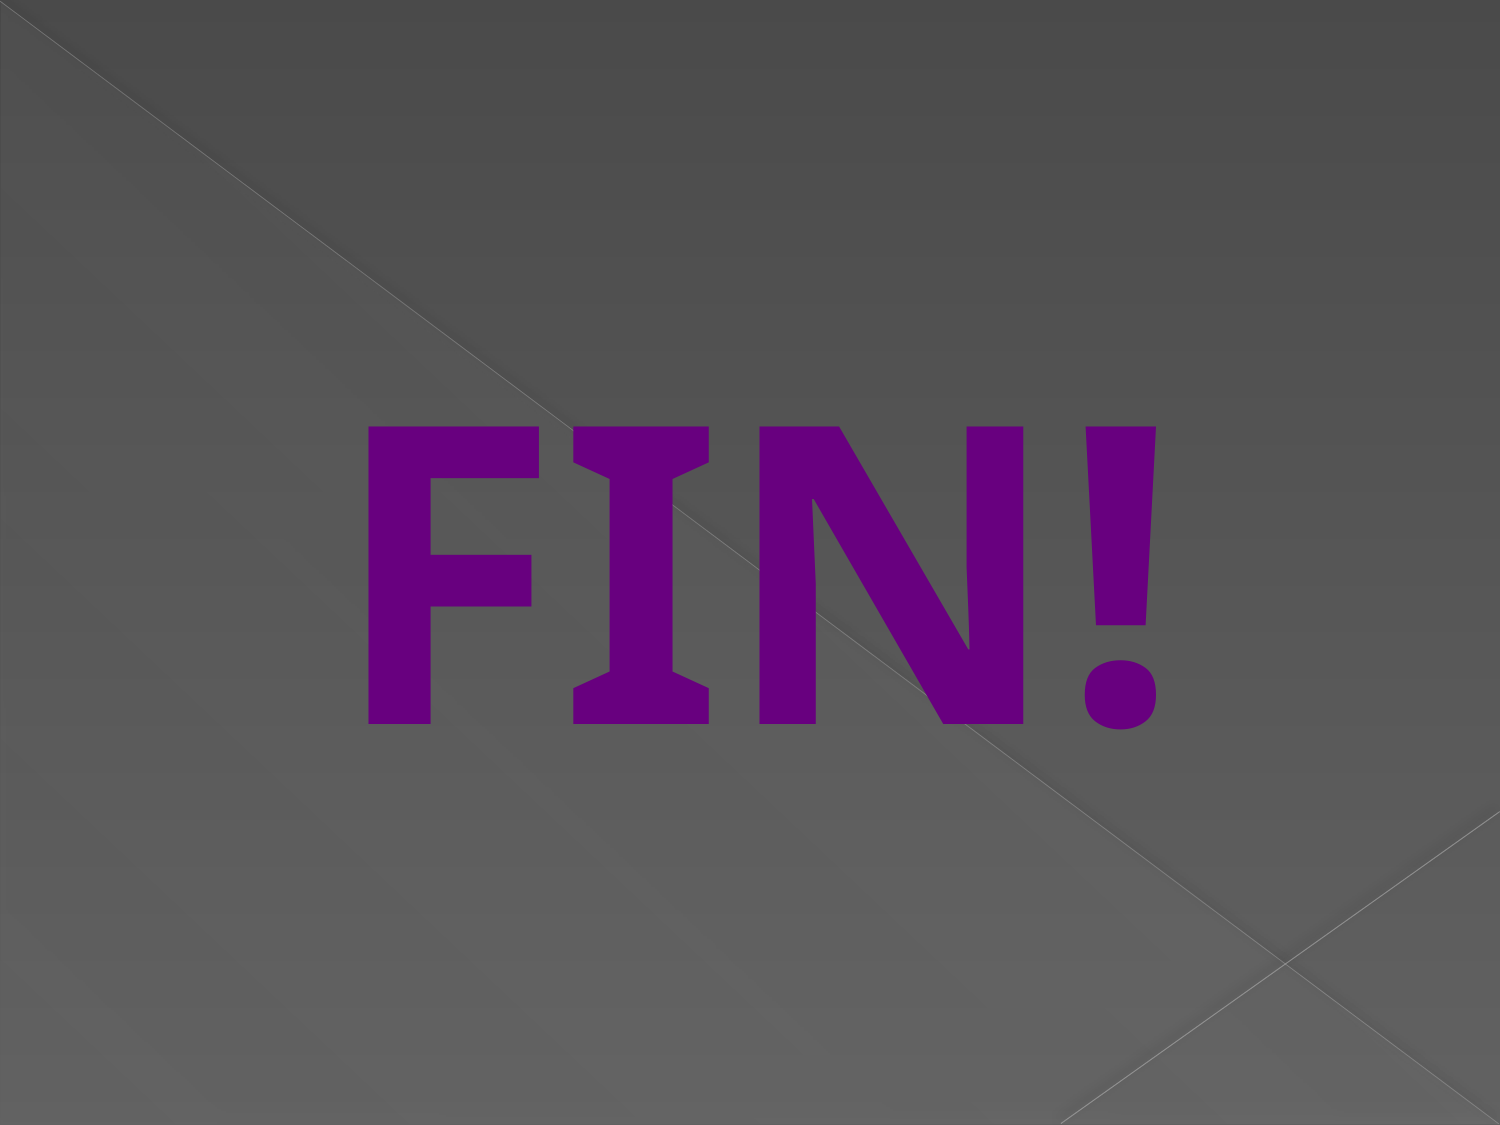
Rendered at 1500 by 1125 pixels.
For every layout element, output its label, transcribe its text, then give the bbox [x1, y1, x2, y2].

text_box FIN! [316, 299, 1196, 815]
